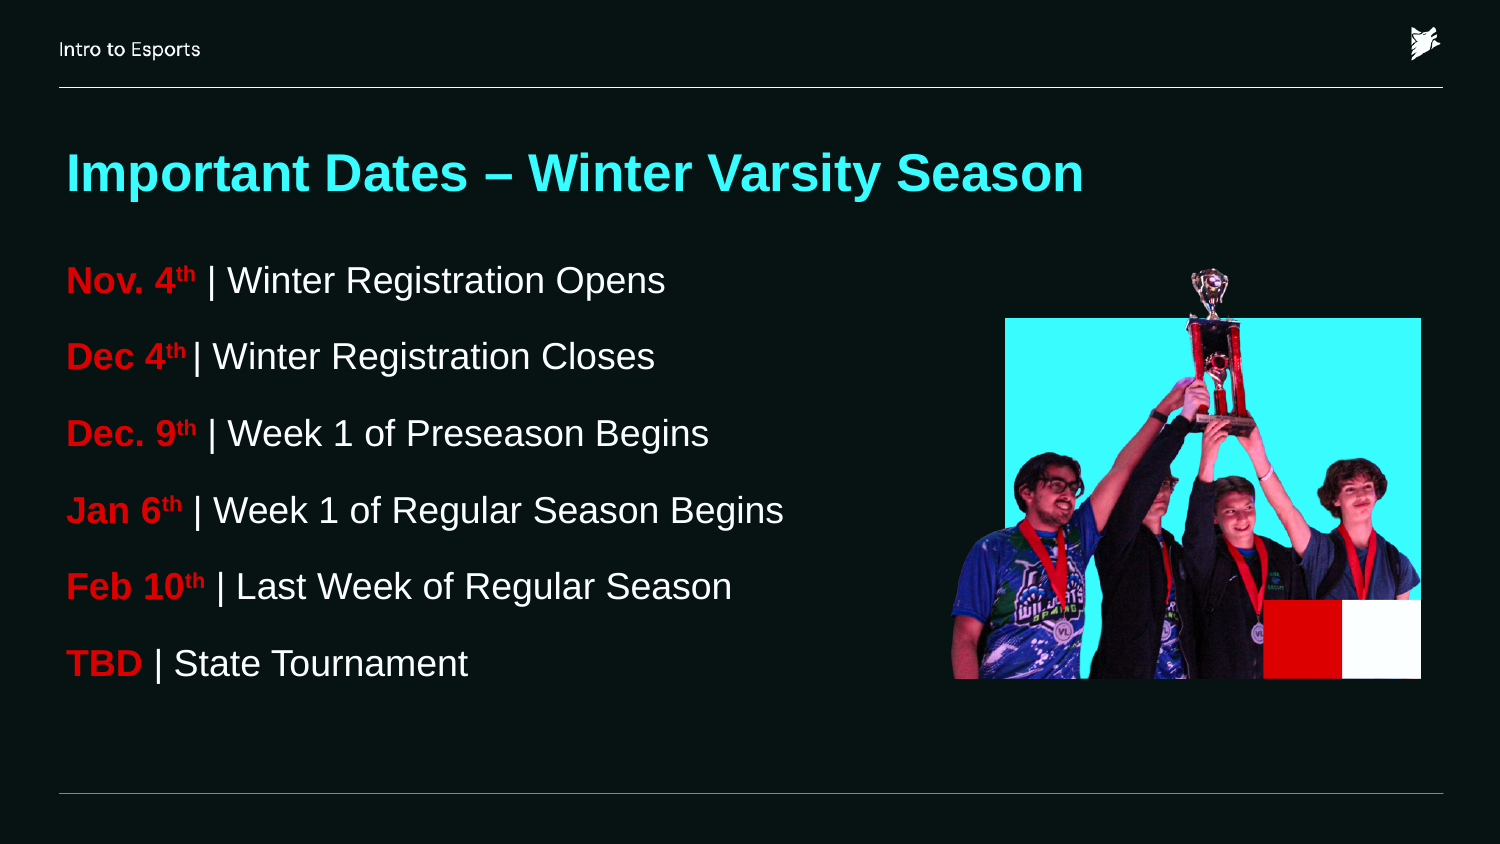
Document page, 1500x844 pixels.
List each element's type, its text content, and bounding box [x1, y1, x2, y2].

title Important Dates – Winter Varsity Season [51, 123, 1449, 218]
picture [0, 0, 1500, 844]
list Nov. 4th | Winter Registration Opens Dec 4th | Winter Registration Closes Dec. 9th | Week 1 of Preseason Begins Jan 6th | Week 1 of Regular Season Begins Feb 10th | Last Week of Regular Season TBD | State Tournament [51, 233, 938, 795]
